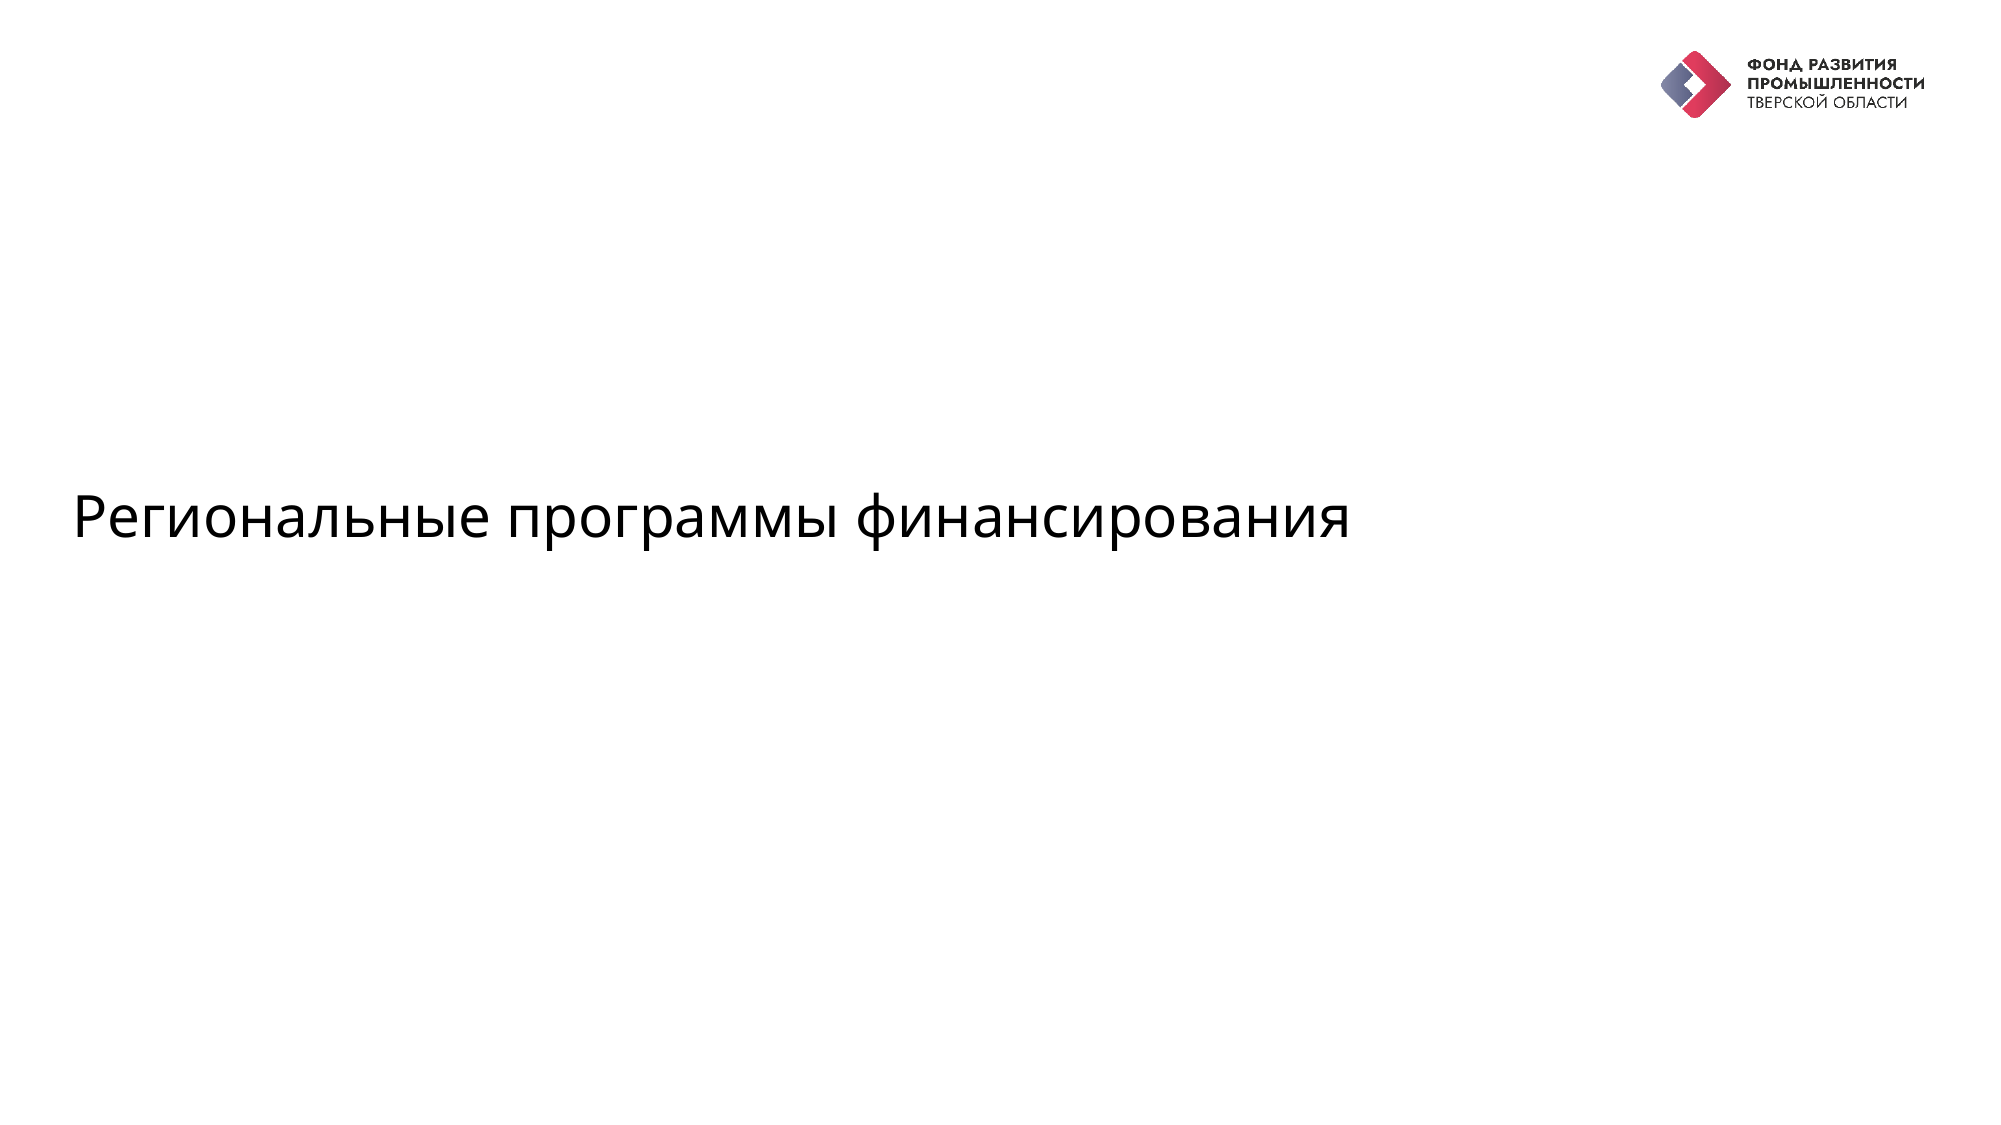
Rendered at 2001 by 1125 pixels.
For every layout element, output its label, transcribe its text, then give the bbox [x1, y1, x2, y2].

title Региональные программы финансирования [57, 474, 2000, 563]
picture [1661, 51, 1924, 118]
